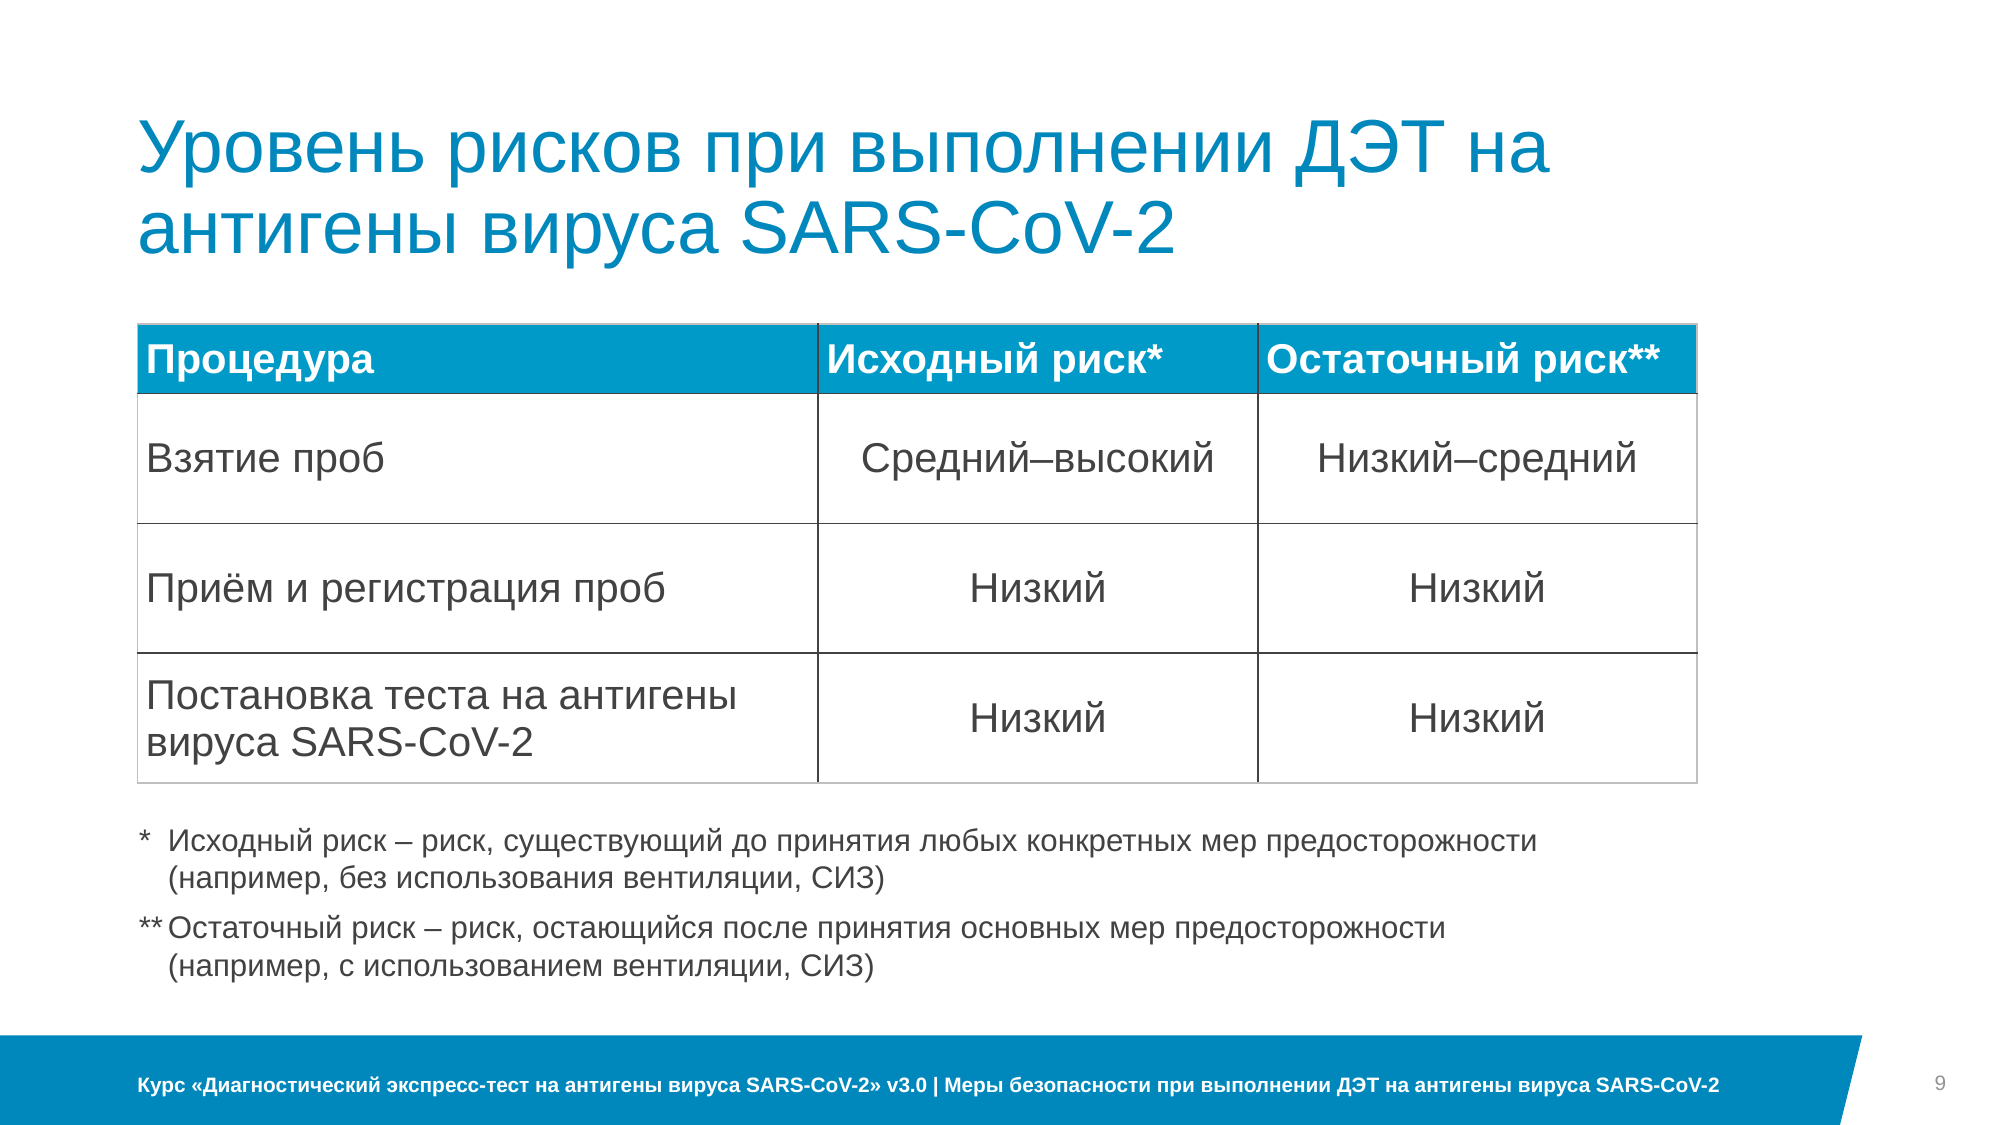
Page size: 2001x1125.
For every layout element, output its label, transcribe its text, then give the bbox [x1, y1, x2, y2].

table_cell Средний–высокий [819, 394, 1257, 523]
table_cell Взятие проб [138, 394, 817, 523]
table_cell Низкий [1259, 524, 1696, 652]
table_header Процедура [138, 325, 817, 393]
table_cell Постановка теста на антигены вируса SARS-CoV-2 [138, 654, 817, 782]
list [137, 284, 1863, 1014]
table_cell Низкий [819, 524, 1257, 652]
title Уровень рисков при выполнении ДЭТ на антигены вируса SARS-CoV-2 [137, 115, 1863, 271]
table_header Остаточный риск** [1259, 325, 1696, 393]
slide_number 9 [1862, 1035, 1947, 1125]
table_cell Приём и регистрация проб [138, 524, 817, 652]
text_box * Исходный риск – риск, существующий до принятия любых конкретных мер предосторожности (например, без использования вентиляции, СИЗ) ** Остаточный риск – риск, остающийся после принятия основных мер предосторожности (например, с использованием вентиляции, СИЗ) [123, 812, 1753, 990]
table_cell Низкий [1259, 654, 1696, 782]
table_header Исходный риск* [819, 325, 1257, 393]
table_cell Низкий [819, 654, 1257, 782]
table_cell Низкий–средний [1259, 394, 1696, 523]
footer Курс «Диагностический экспресс-тест на антигены вируса SARS-CoV-2» v3.0 | Меры безопасности при выполнении ДЭТ на антигены вируса SARS-CoV-2 [137, 1042, 1820, 1125]
